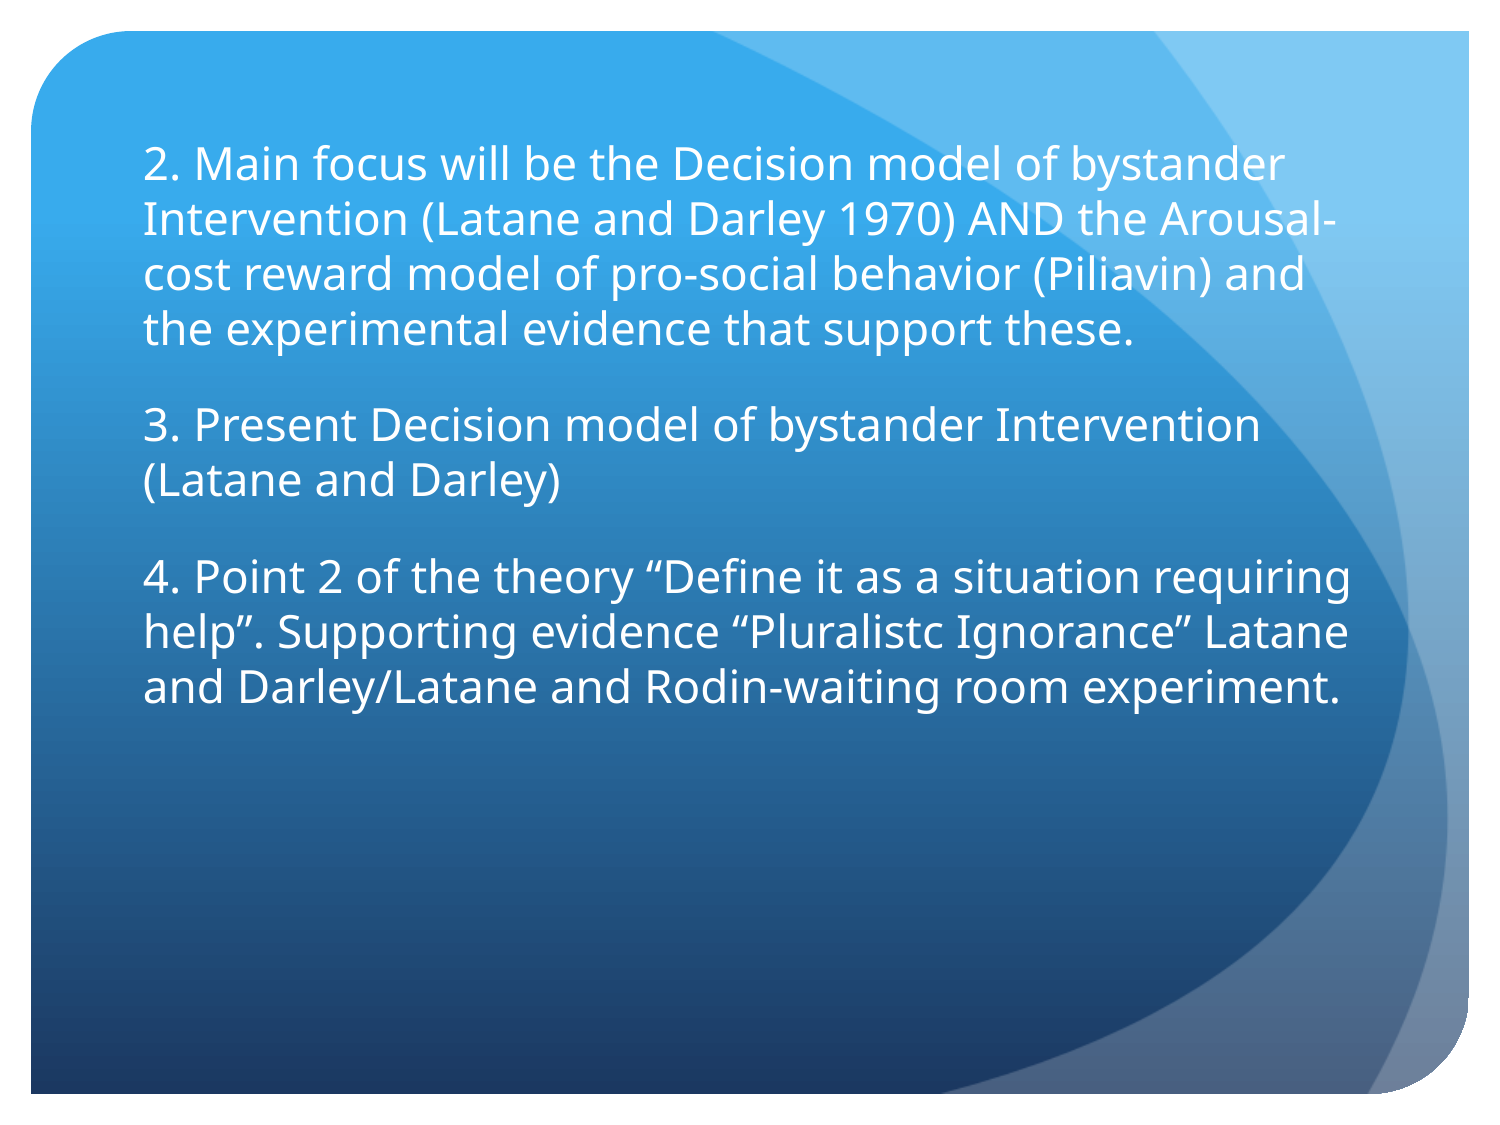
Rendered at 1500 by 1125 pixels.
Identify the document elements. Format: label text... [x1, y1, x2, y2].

picture [24, 30, 1473, 1094]
list 2. Main focus will be the Decision model of bystander Intervention (Latane and Darley 1970) AND the Arousal-cost reward model of pro-social behavior (Piliavin) and the experimental evidence that support these. 3. Present Decision model of bystander Intervention (Latane and Darley) 4. Point 2 of the theory “Define it as a situation requiring help”. Supporting evidence “Pluralistc Ignorance” Latane and Darley/Latane and Rodin-waiting room experiment. [127, 127, 1372, 991]
